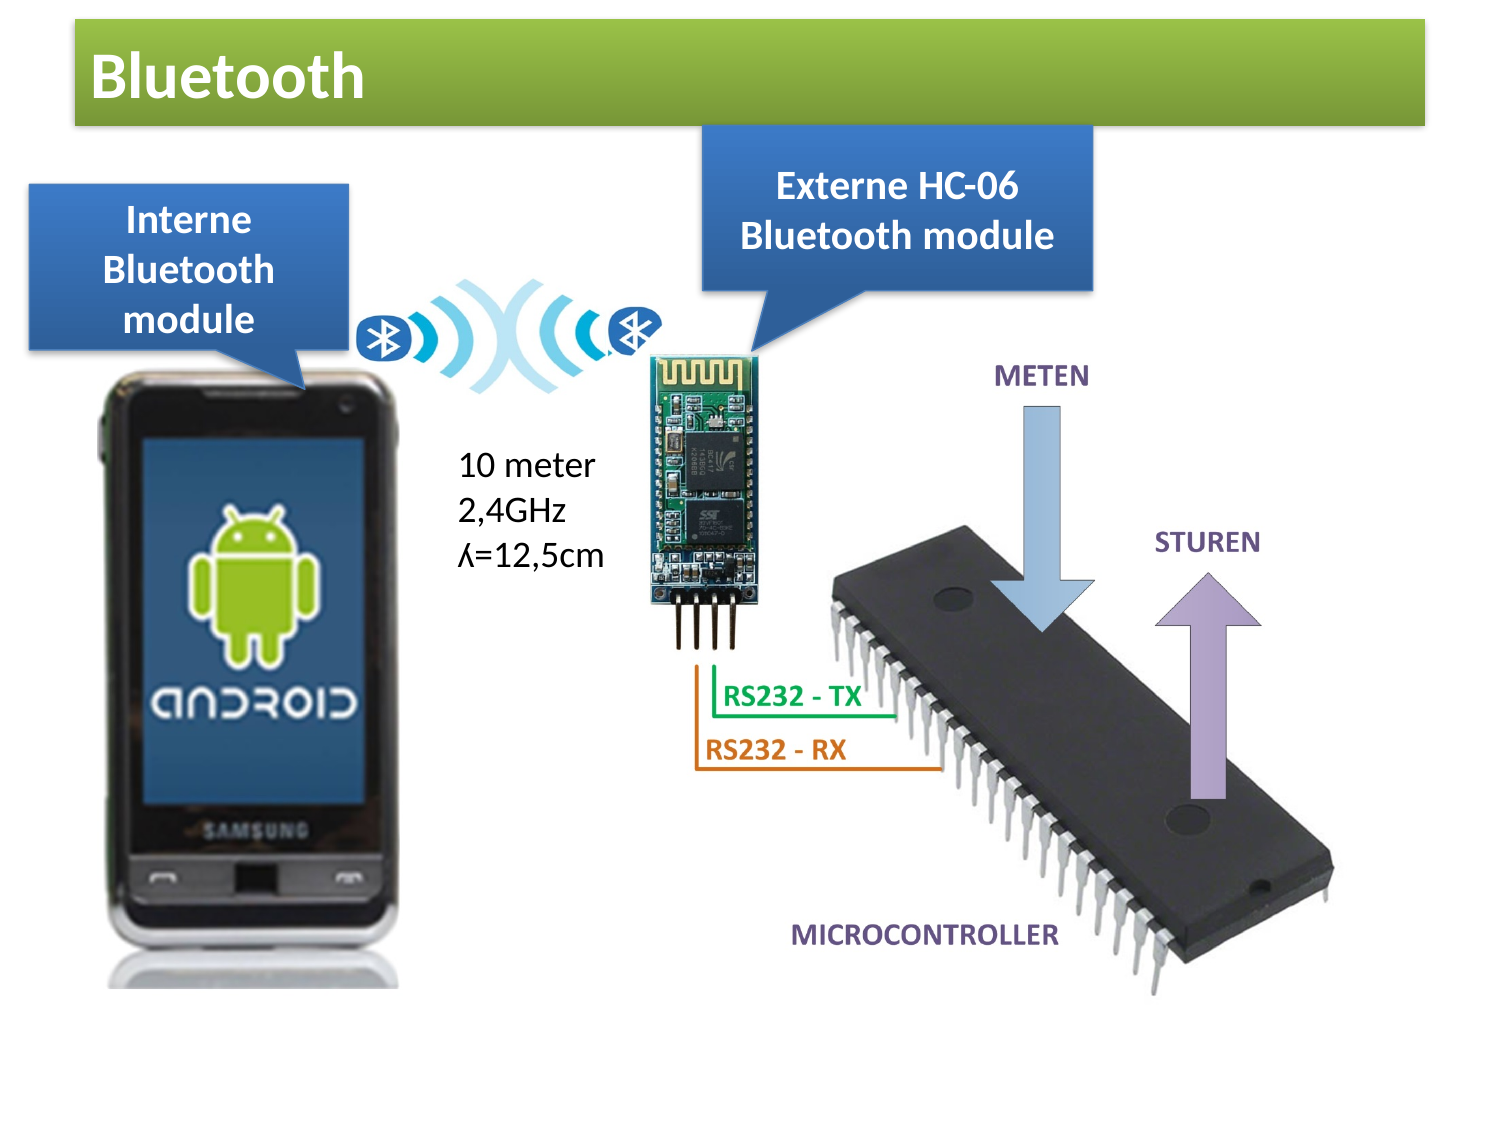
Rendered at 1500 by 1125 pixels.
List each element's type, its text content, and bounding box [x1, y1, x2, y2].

text_box Externe HC-06 Bluetooth module [701, 124, 1094, 262]
text_box Interne Bluetooth module [28, 183, 350, 351]
title Bluetooth [75, 19, 1425, 126]
picture [97, 264, 1365, 1036]
